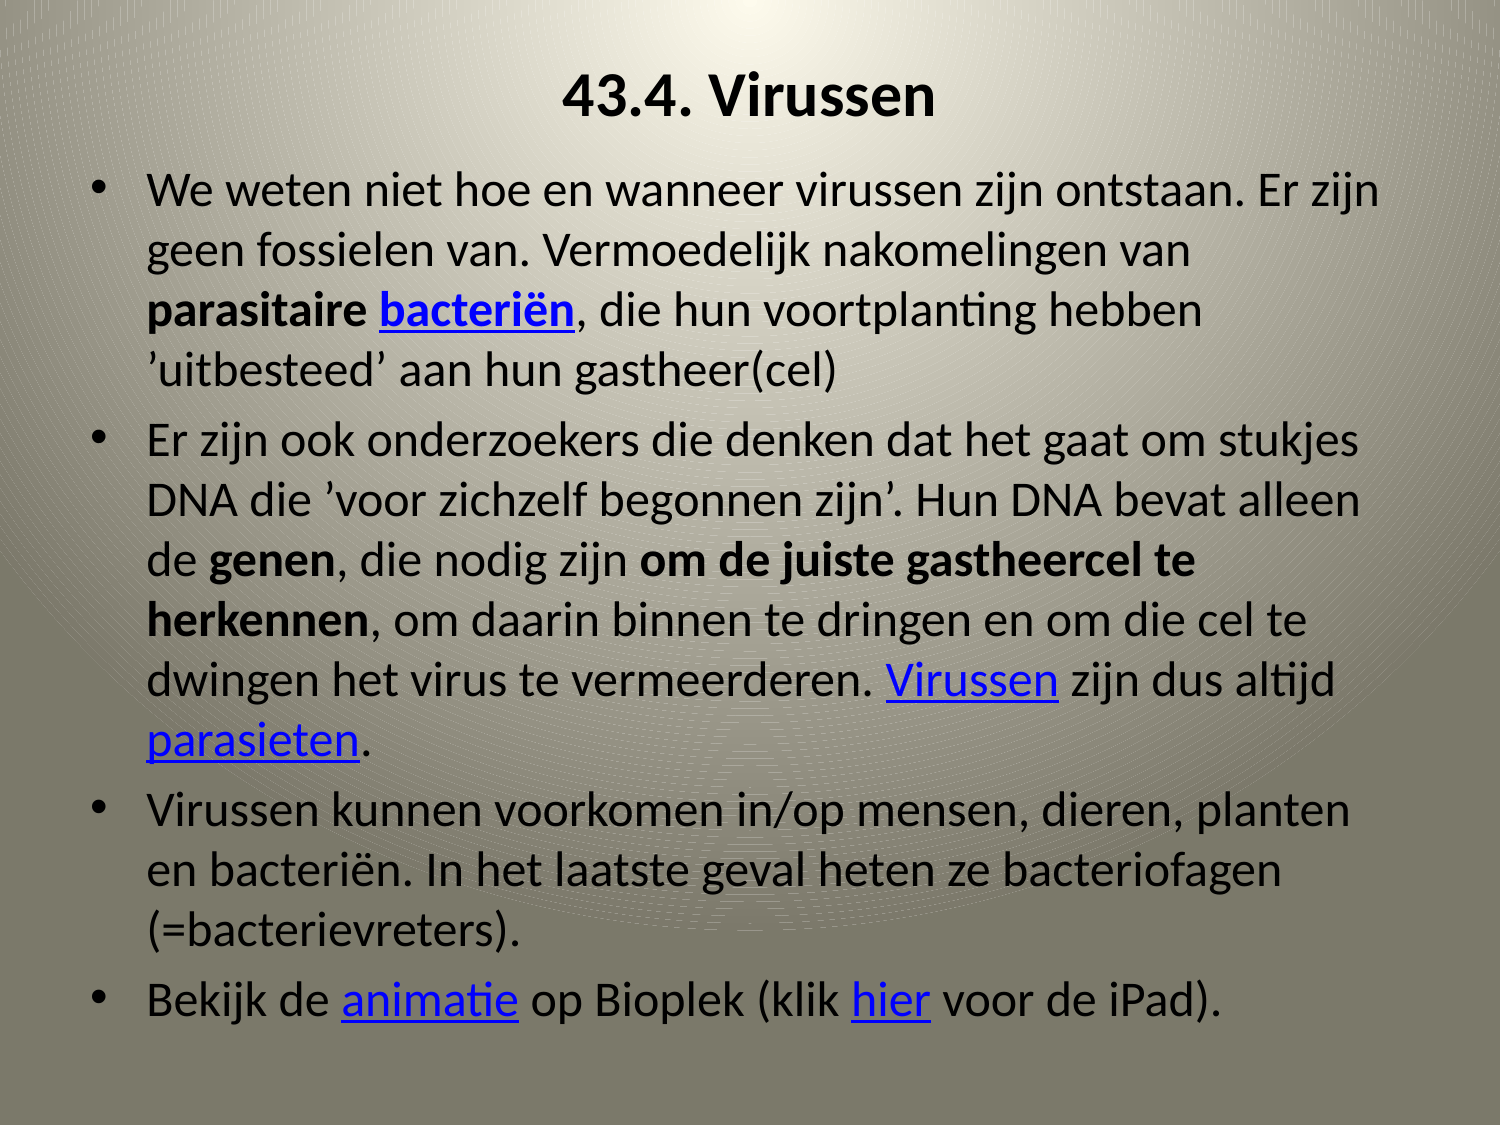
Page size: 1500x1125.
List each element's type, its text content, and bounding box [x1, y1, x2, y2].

title 43.4. Virussen [75, 45, 1425, 138]
list We weten niet hoe en wanneer virussen zijn ontstaan. Er zijn geen fossielen van. Vermoedelijk nakomelingen van parasitaire bacteriën, die hun voortplanting hebben ’uitbesteed’ aan hun gastheer(cel) Er zijn ook onderzoekers die denken dat het gaat om stukjes DNA die ’voor zichzelf begonnen zijn’. Hun DNA bevat alleen de genen, die nodig zijn om de juiste gastheercel te herkennen, om daarin binnen te dringen en om die cel te dwingen het virus te vermeerderen. Virussen zijn dus altijd parasieten. Virussen kunnen voorkomen in/op mensen, dieren, planten en bacteriën. In het laatste geval heten ze bacteriofagen (=bacterievreters). Bekijk de animatie op Bioplek (klik hier voor de iPad). [75, 149, 1425, 1094]
